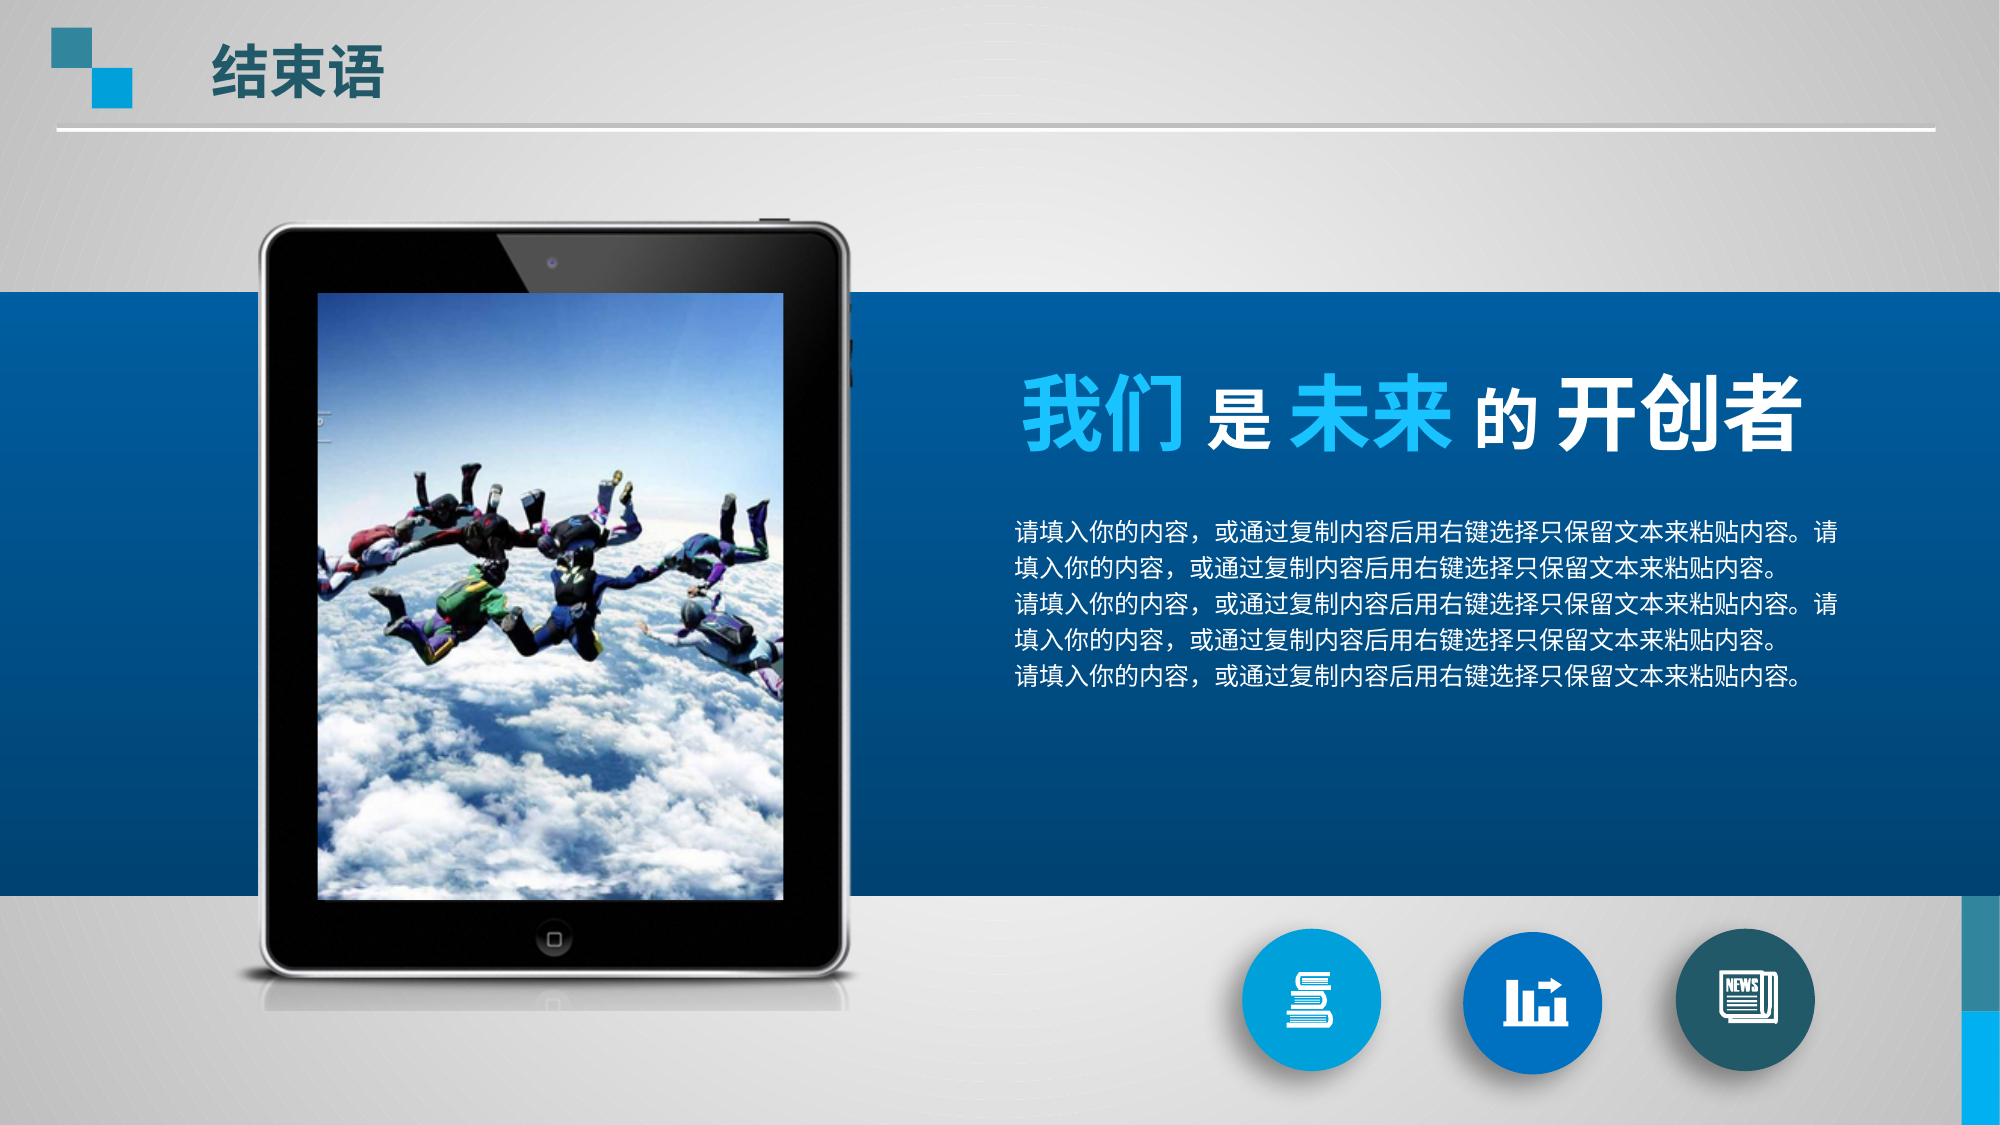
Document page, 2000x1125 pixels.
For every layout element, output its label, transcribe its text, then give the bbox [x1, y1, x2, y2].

text_box [885, 291, 2000, 897]
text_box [1675, 928, 1816, 1072]
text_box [220, 195, 880, 1012]
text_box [1462, 931, 1603, 1075]
text_box [0, 291, 215, 897]
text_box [1241, 928, 1382, 1072]
text_box 我们 是 未来 的 开创者 [976, 353, 1850, 469]
text_box 结束语 [196, 27, 634, 113]
text_box 请填入你的内容，或通过复制内容后用右键选择只保留文本来粘贴内容。请填入你的内容，或通过复制内容后用右键选择只保留文本来粘贴内容。 请填入你的内容，或通过复制内容后用右键选择只保留文本来粘贴内容。请填入你的内容，或通过复制内容后用右键选择只保留文本来粘贴内容。 请填入你的内容，或通过复制内容后用右键选择只保留文本来粘贴内容。 [999, 503, 1874, 734]
